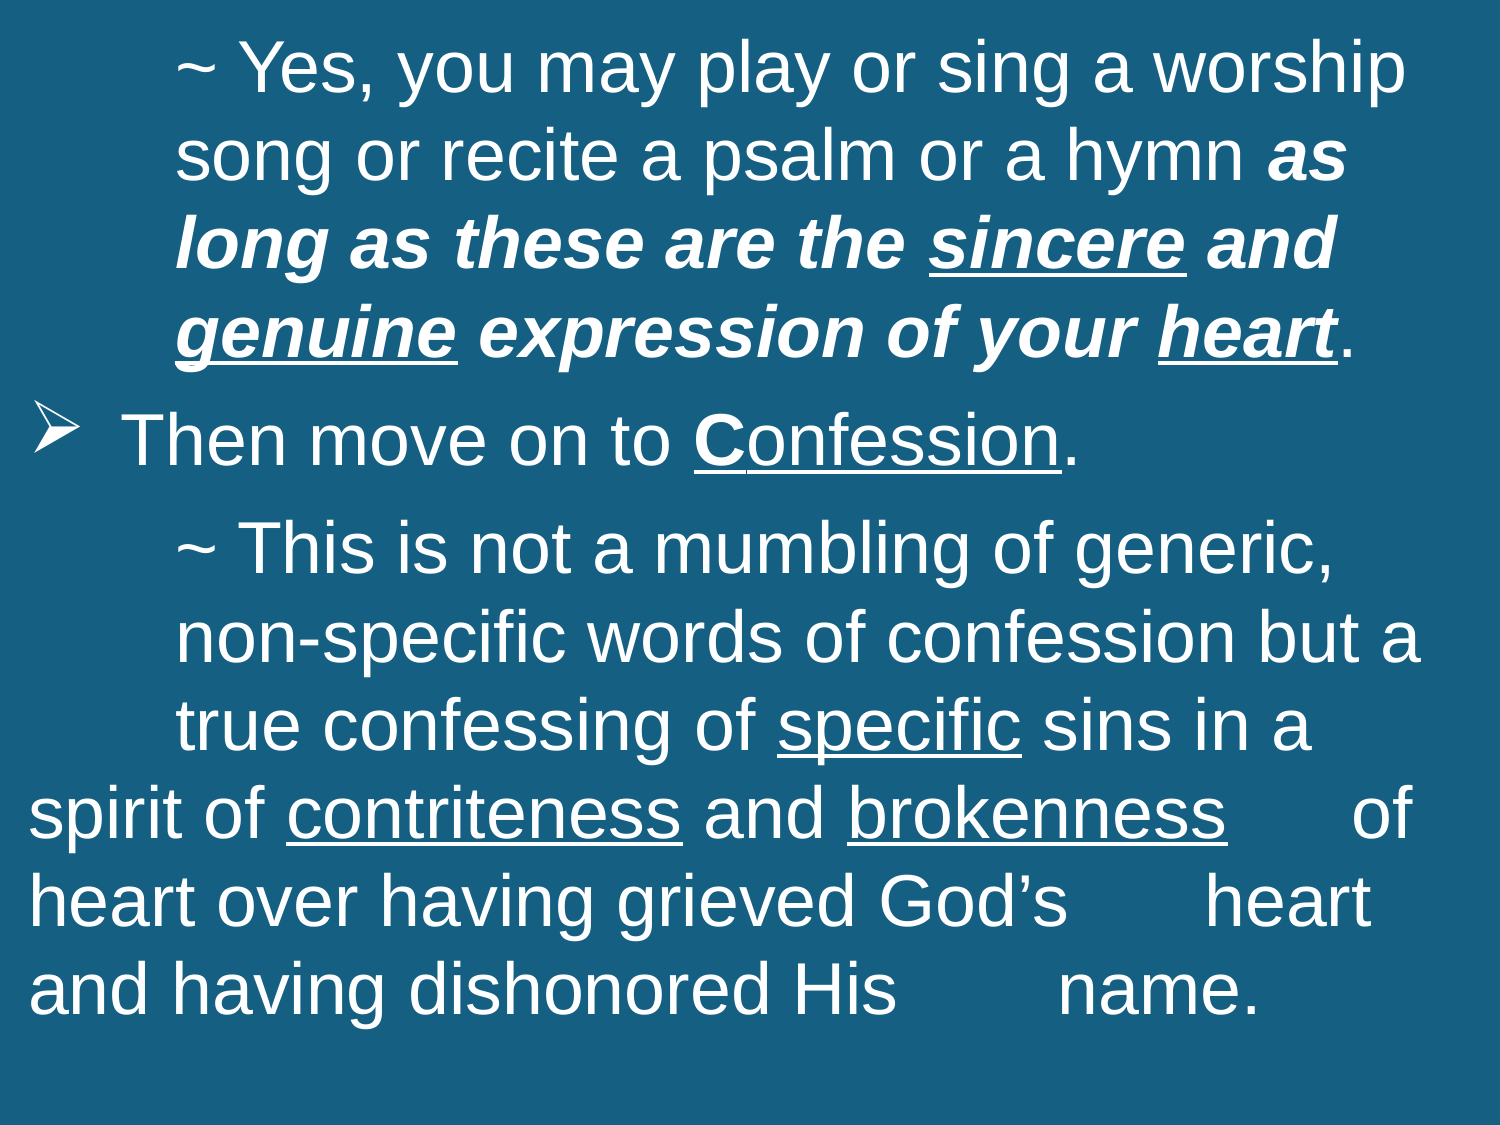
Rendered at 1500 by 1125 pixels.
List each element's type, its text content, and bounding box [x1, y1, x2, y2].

subtitle ~ Yes, you may play or sing a worship song or recite a psalm or a hymn as long as these are the sincere and genuine expression of your heart. Then move on to Confession. ~ This is not a mumbling of generic, non-specific words of confession but a true confessing of specific sins in a spirit of contriteness and brokenness of heart over having grieved God’s heart and having dishonored His name. [13, 11, 1490, 1111]
